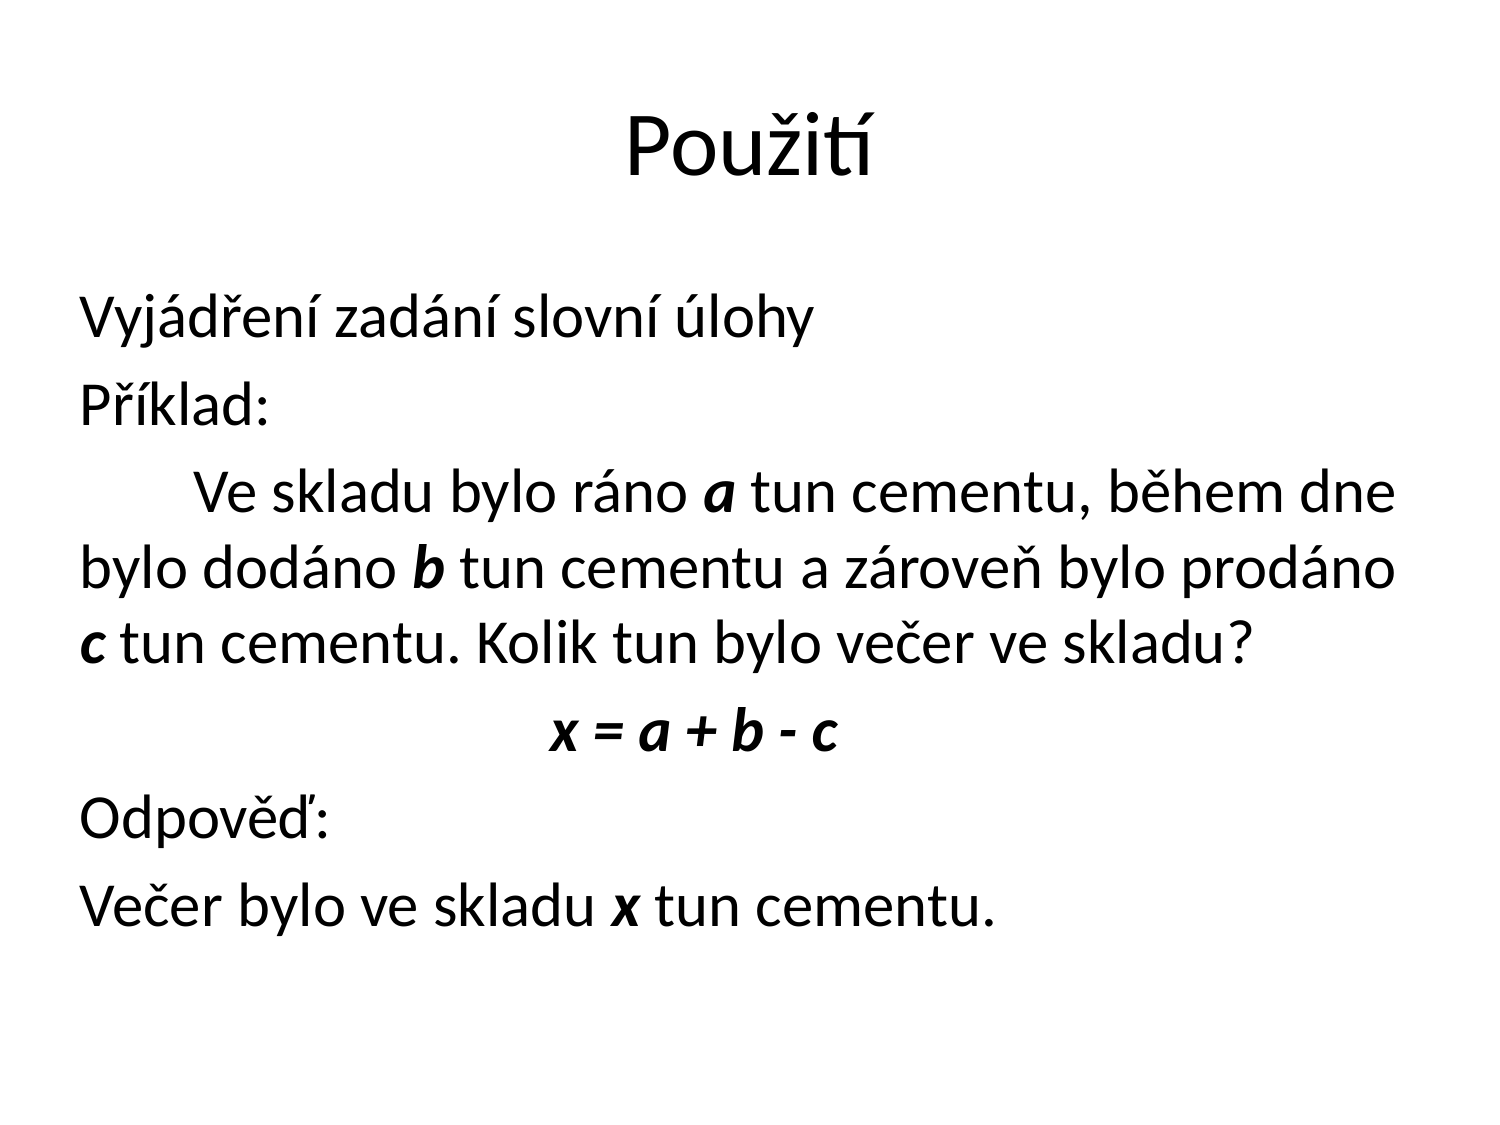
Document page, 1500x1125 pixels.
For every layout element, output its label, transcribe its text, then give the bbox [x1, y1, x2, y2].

title Použití [75, 45, 1425, 233]
list Vyjádření zadání slovní úlohy Příklad: Ve skladu bylo ráno a tun cementu, během dne bylo dodáno b tun cementu a zároveň bylo prodáno c tun cementu. Kolik tun bylo večer ve skladu? x = a + b - c Odpověď: Večer bylo ve skladu x tun cementu. [64, 267, 1415, 1010]
